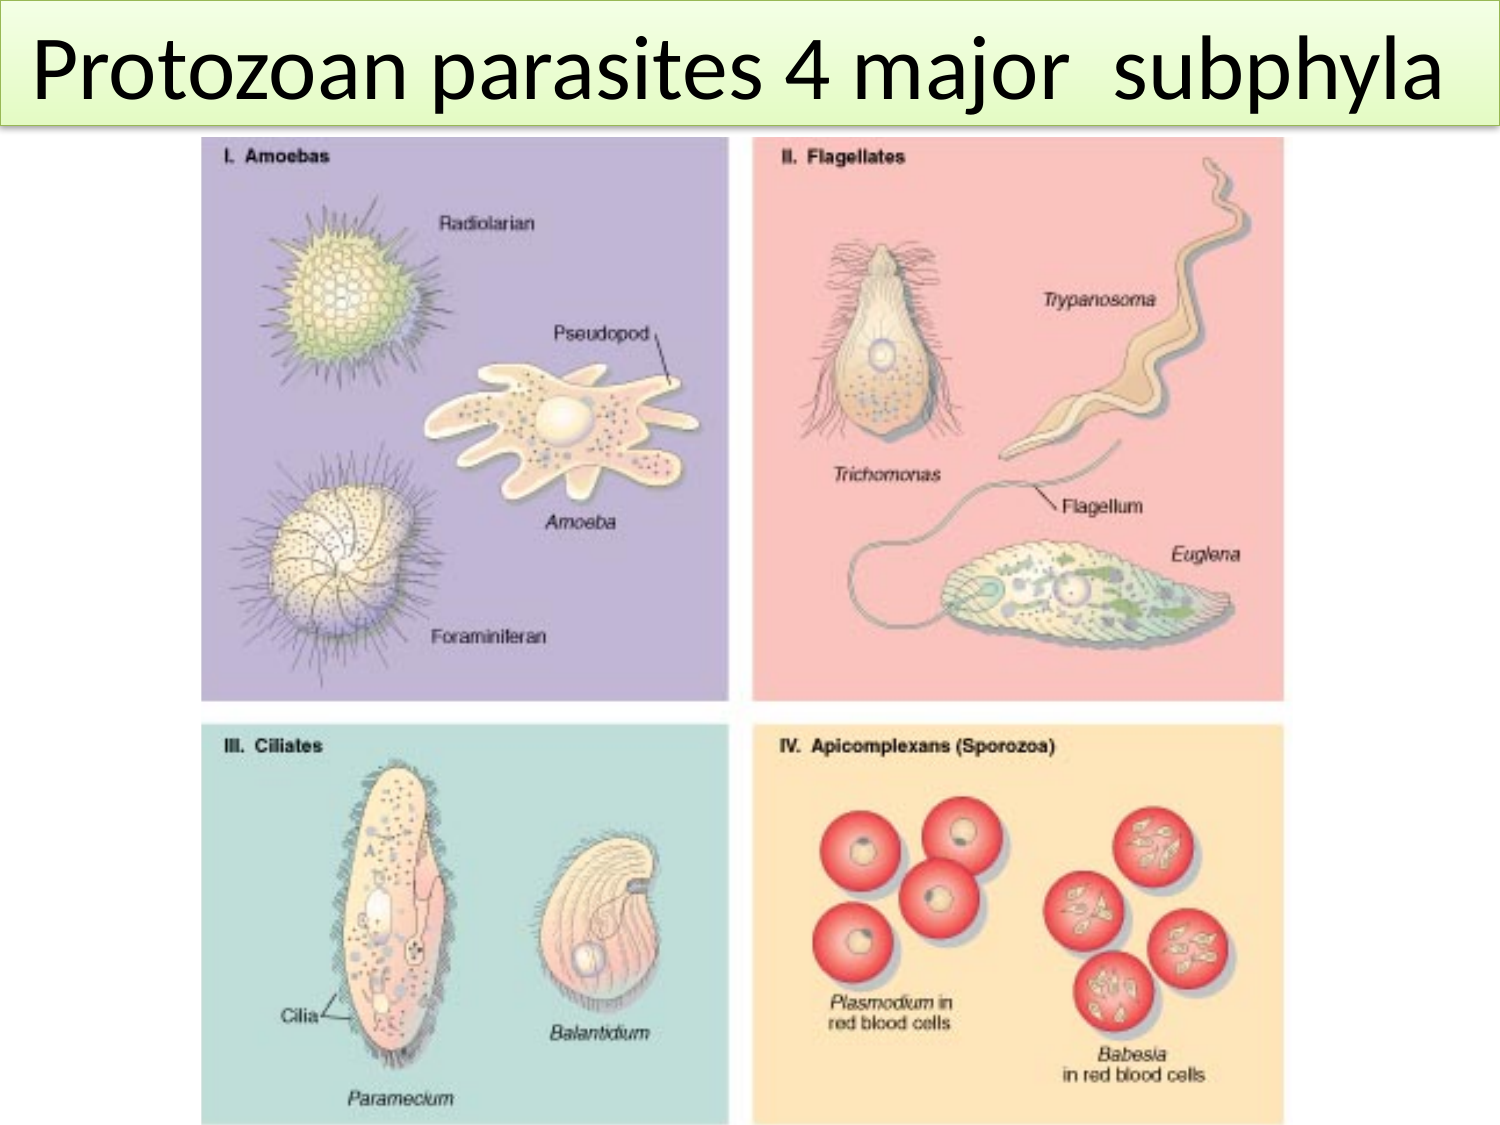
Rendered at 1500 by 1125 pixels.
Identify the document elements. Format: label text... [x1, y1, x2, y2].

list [201, 136, 1293, 1125]
title Protozoan parasites 4 major subphyla [0, 0, 1500, 126]
